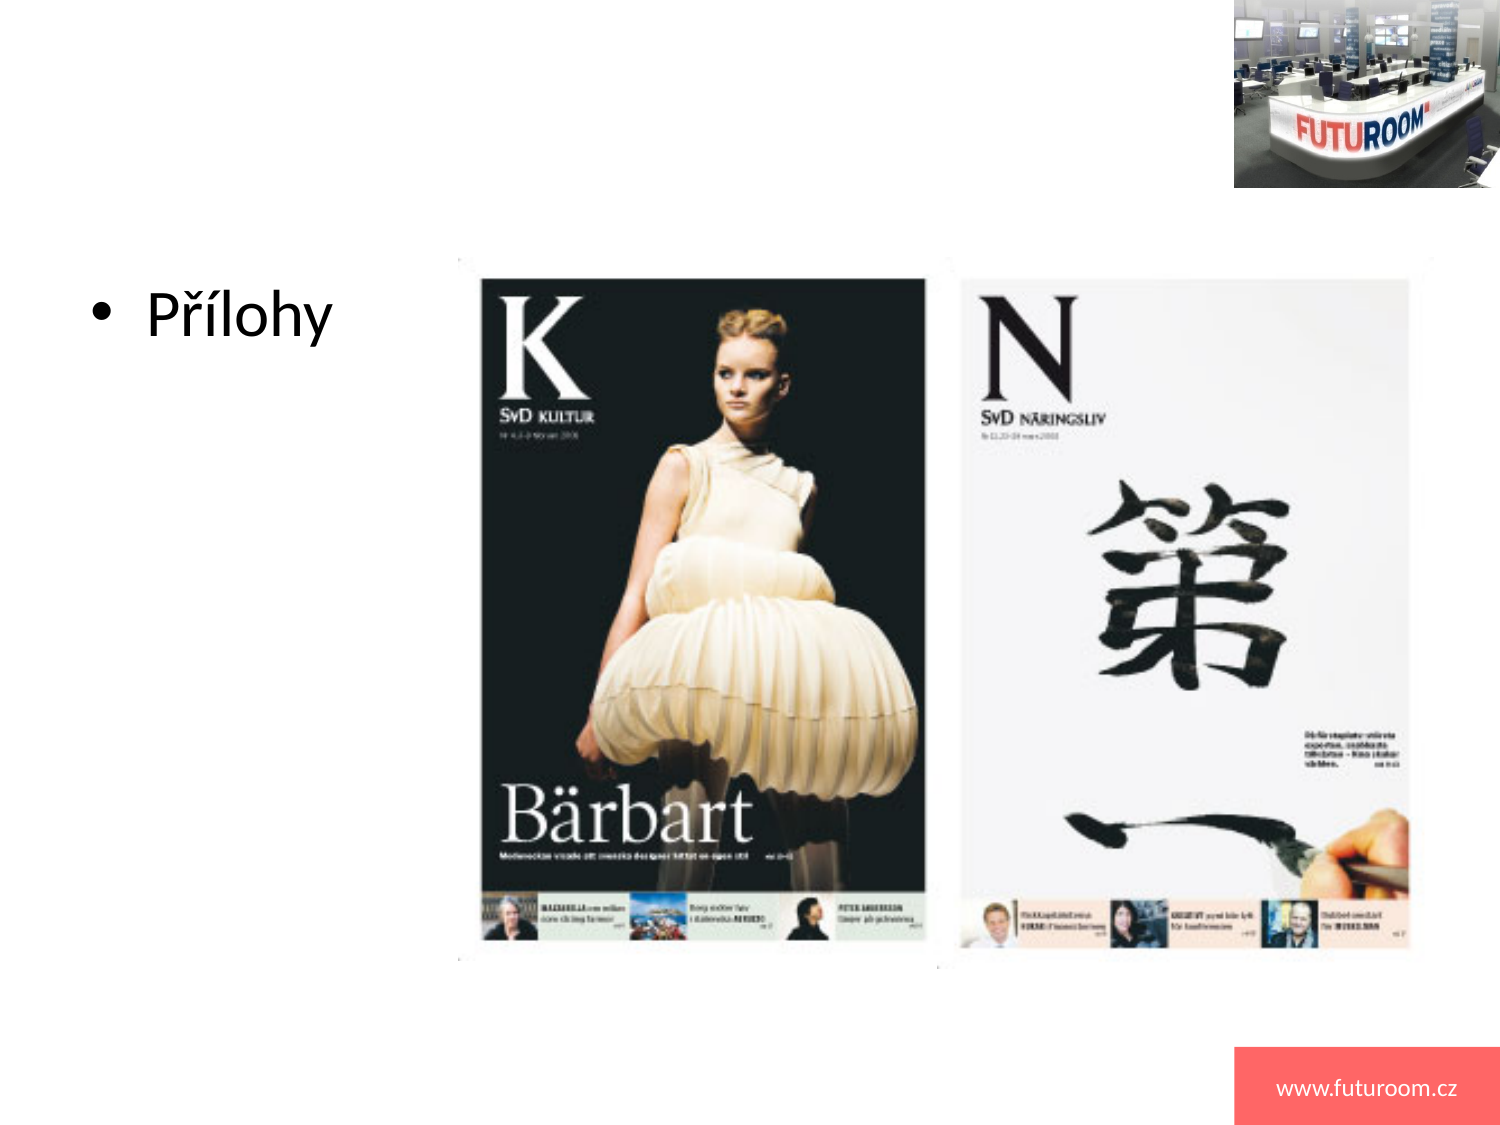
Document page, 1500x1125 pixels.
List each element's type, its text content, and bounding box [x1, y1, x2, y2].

picture [1234, 0, 1500, 188]
text_box www.futuroom.cz [1232, 1045, 1500, 1125]
picture [457, 257, 1434, 969]
list Přílohy [75, 262, 1425, 1005]
